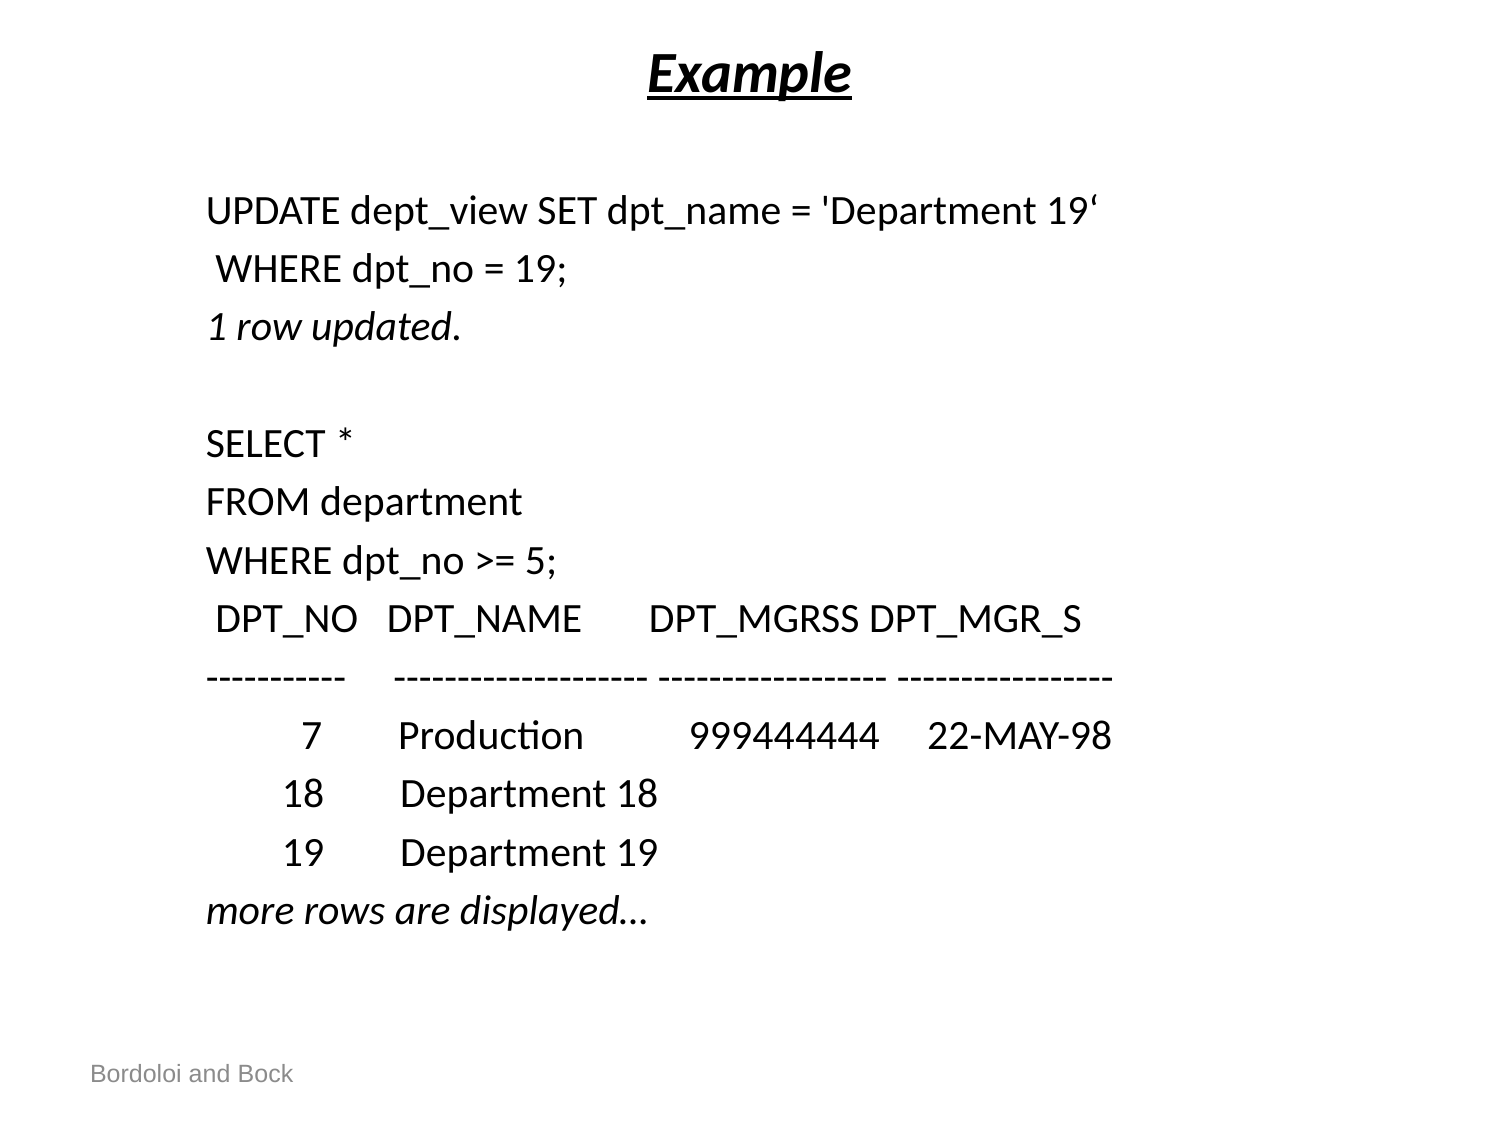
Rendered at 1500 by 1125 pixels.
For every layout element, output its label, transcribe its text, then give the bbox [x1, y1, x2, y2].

title Example [112, 0, 1388, 163]
slide_number Bordoloi and Bock [75, 1042, 425, 1103]
list UPDATE dept_view SET dpt_name = 'Department 19‘ WHERE dpt_no = 19; 1 row updated. SELECT * FROM department WHERE dpt_no >= 5; DPT_NO DPT_NAME DPT_MGRSS DPT_MGR_S ----------- -------------------- ------------------ ----------------- 7 Production 999444444 22-MAY-98 18 Department 18 19 Department 19 more rows are displayed… [87, 174, 1400, 1038]
